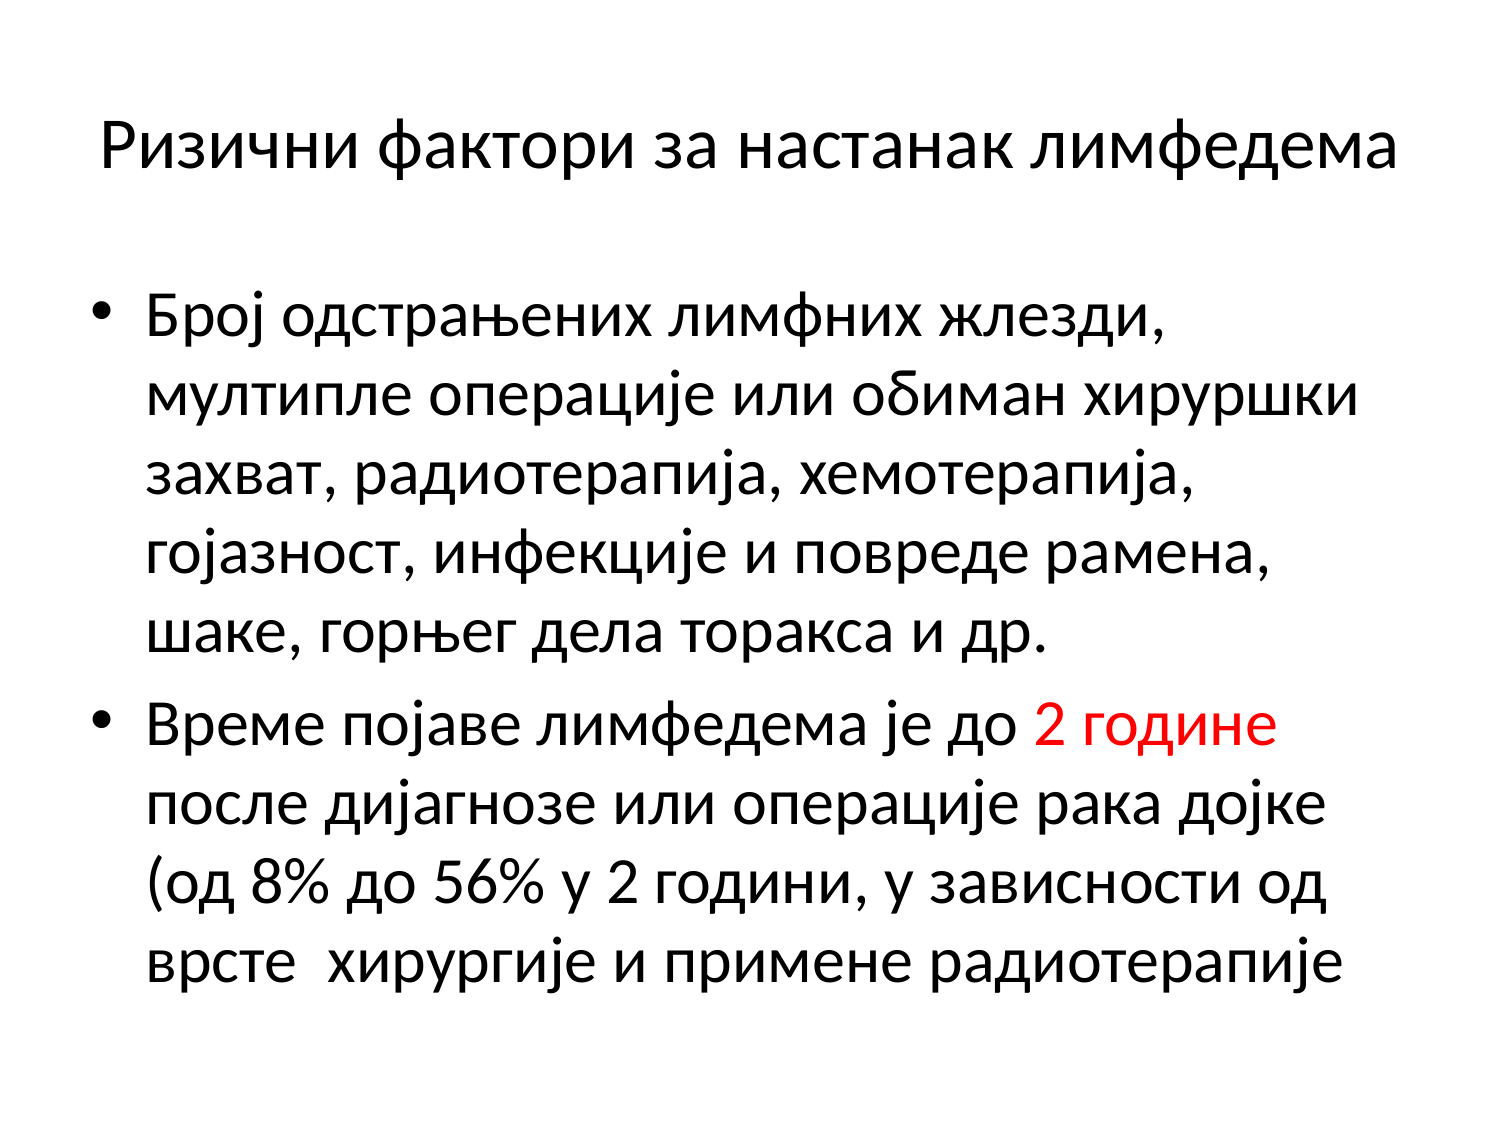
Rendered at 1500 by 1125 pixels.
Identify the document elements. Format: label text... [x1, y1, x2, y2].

title Ризични фактори за настанак лимфедема [75, 45, 1425, 233]
list Број одстрањених лимфних жлезди, мултипле операције или обиман хируршки захват, радиотерапија, хемотерапија, гојазност, инфекције и повреде рамена, шаке, горњег дела торакса и др. Време појаве лимфедема је до 2 године после дијагнозе или операције рака дојке (од 8% до 56% у 2 години, у зависности од врсте хирургије и примене радиотерапије [75, 262, 1425, 1005]
